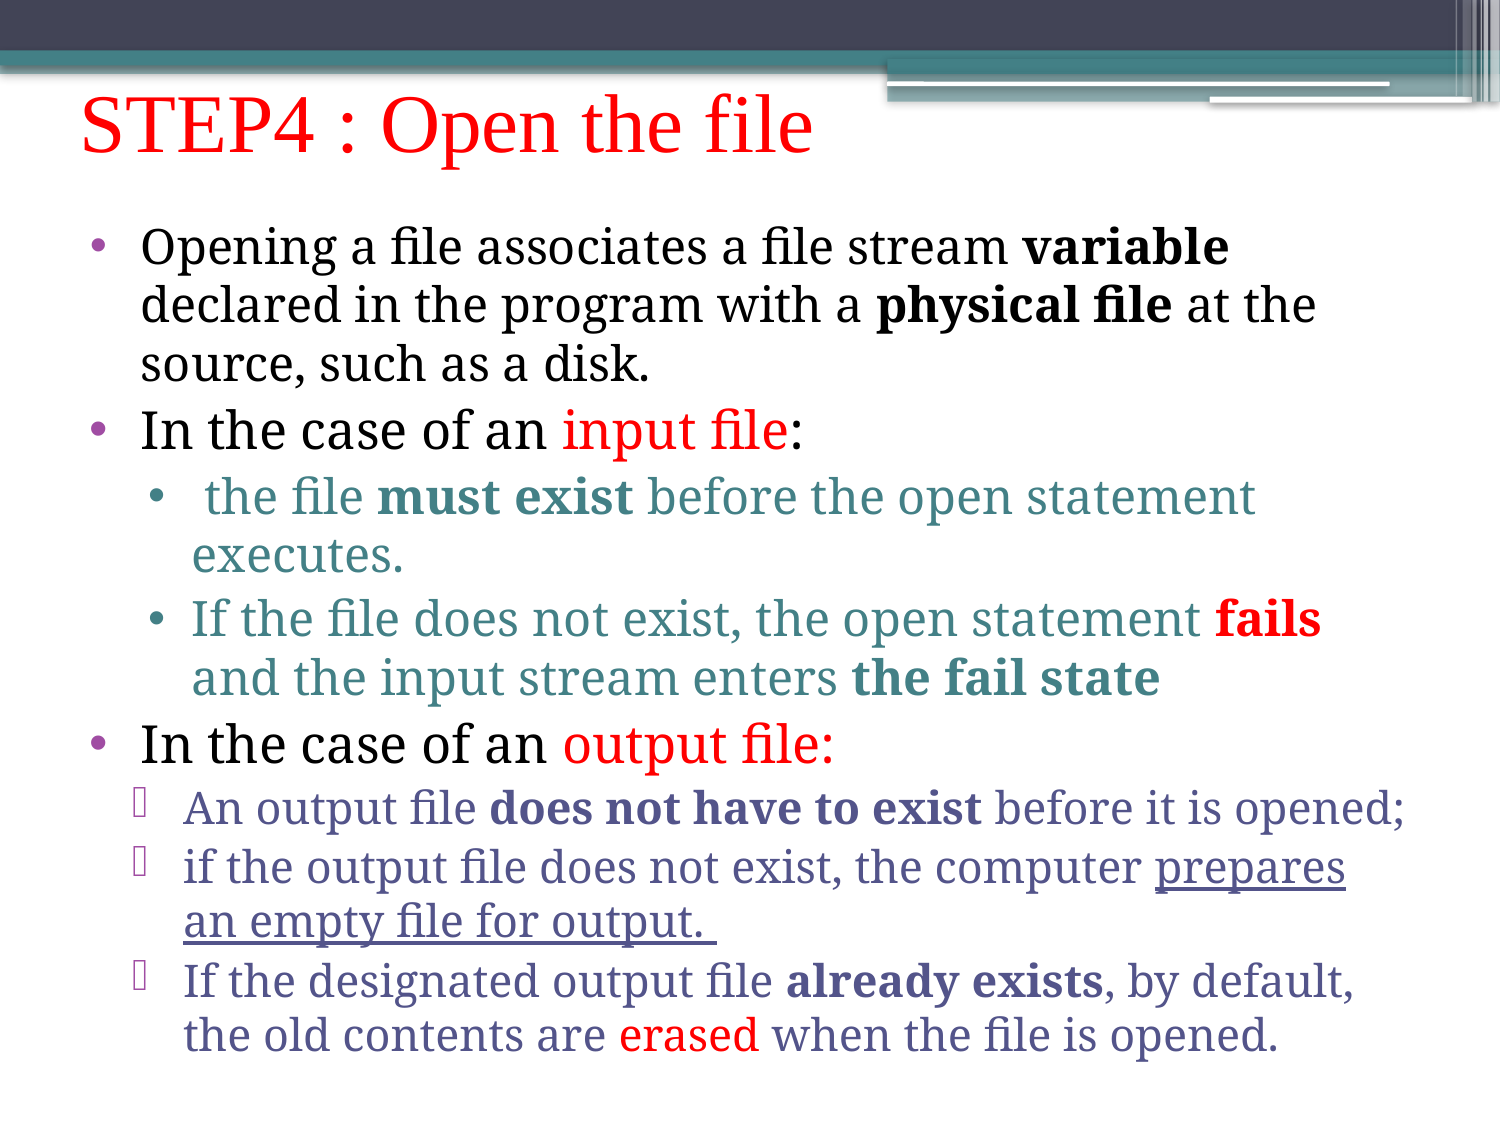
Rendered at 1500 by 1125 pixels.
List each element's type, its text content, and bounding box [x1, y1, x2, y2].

list Opening a file associates a file stream variable declared in the program with a physical file at the source, such as a disk. In the case of an input file: the file must exist before the open statement executes. If the file does not exist, the open statement fails and the input stream enters the fail state In the case of an output file: An output file does not have to exist before it is opened; if the output file does not exist, the computer prepares an empty file for output. If the designated output file already exists, by default, the old contents are erased when the file is opened. [75, 208, 1425, 1079]
title STEP4 : Open the file [64, 54, 1415, 185]
